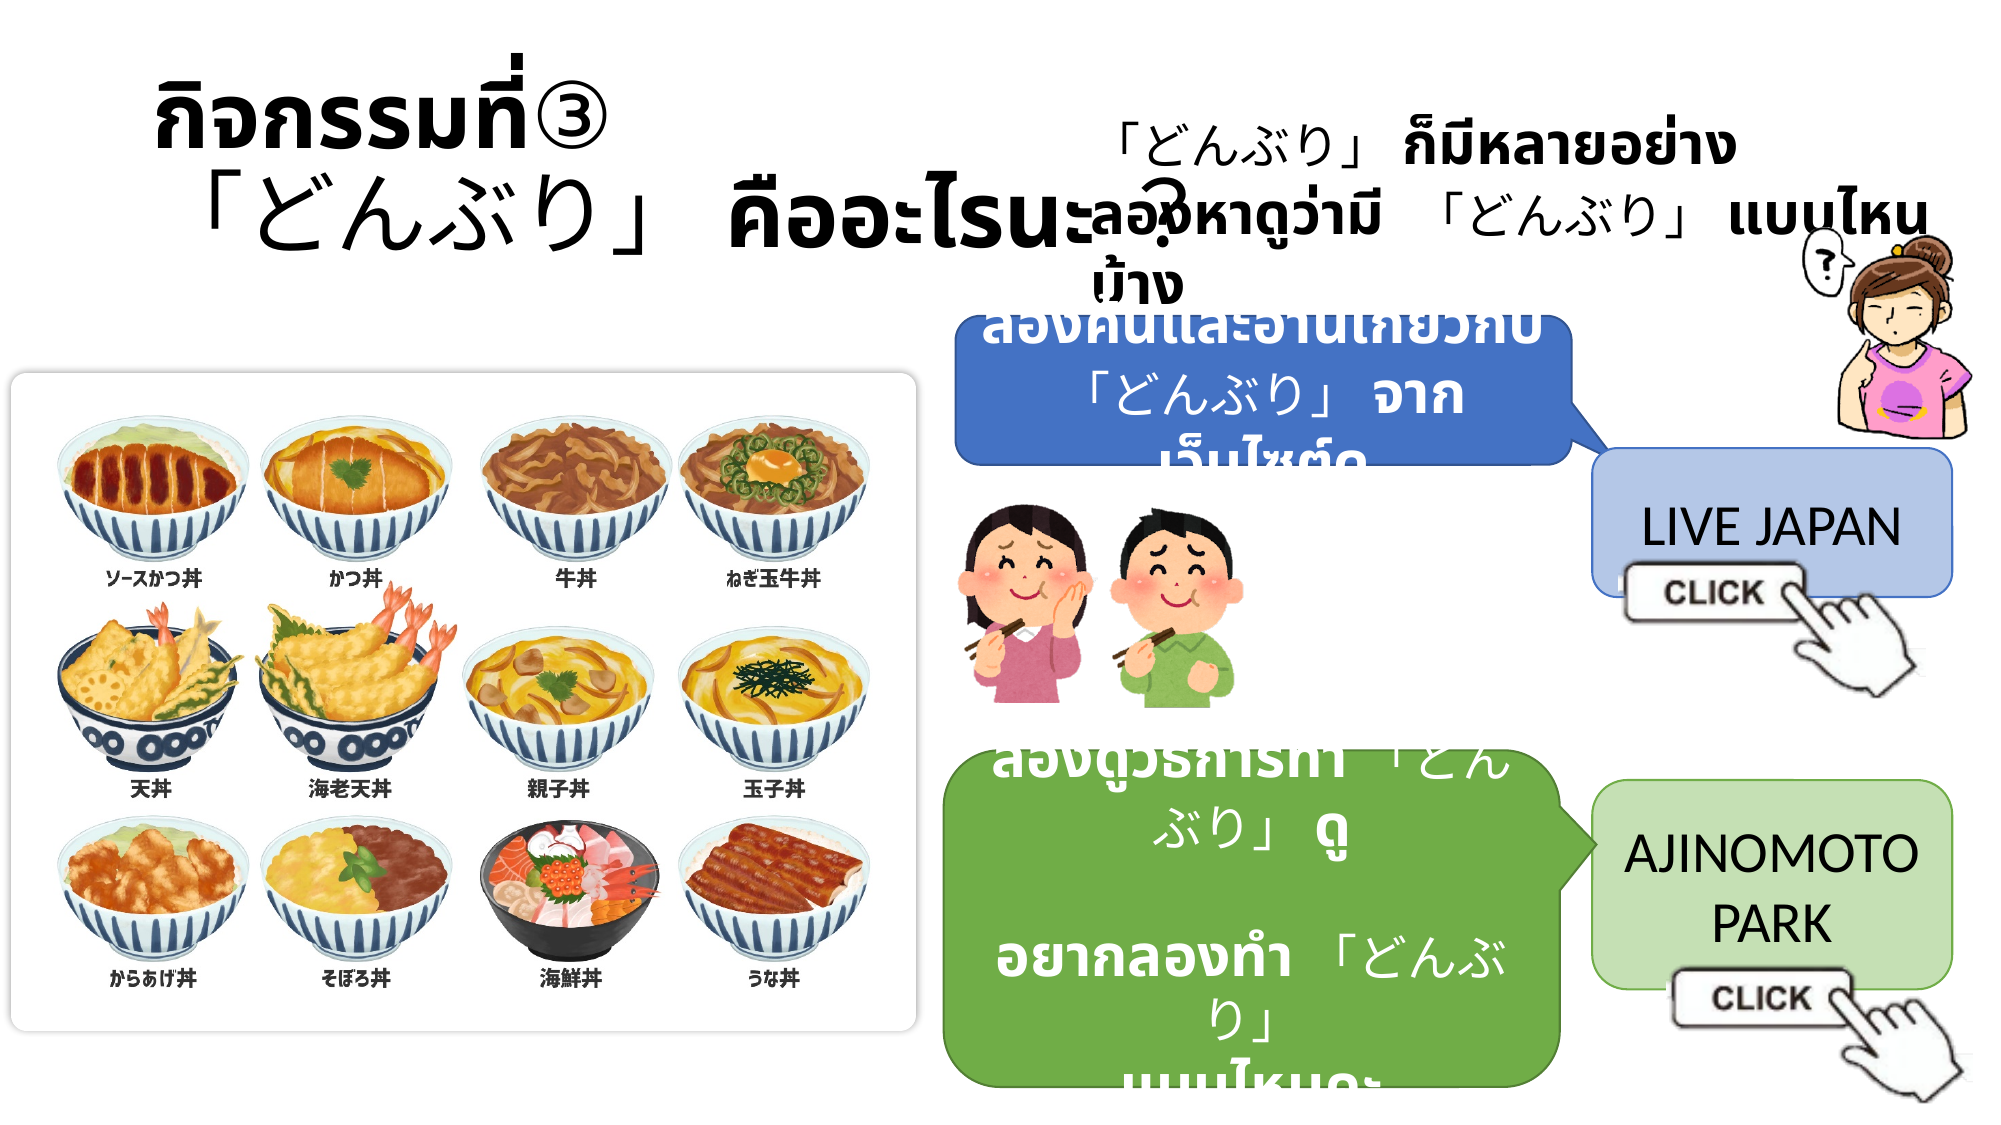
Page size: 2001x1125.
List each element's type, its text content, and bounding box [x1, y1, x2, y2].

picture [42, 403, 885, 1000]
picture [929, 495, 1264, 717]
text_box LIVE JAPAN [1591, 447, 1954, 599]
picture [1801, 226, 1973, 440]
picture [1666, 957, 1973, 1114]
text_box AJINOMOTO PARK [1591, 778, 1954, 991]
text_box ลองค้นและอ่านเกี่ยวกับ 「どんぶり」จากเว็บไซต์ดู [954, 314, 1608, 466]
text_box ลองดูวิธีการทำ「どんぶり」ดู อยากลองทำ「どんぶり」 แบบไหนคะ [942, 749, 1598, 1089]
picture [1618, 551, 1926, 709]
title กิจกรรมที่③ 「どんぶり」คืออะไรนะ？ [137, 59, 1863, 278]
text_box 「どんぶり」ก็มีหลายอย่าง ลองหาดูว่ามี 「どんぶり」แบบไหนบ้าง [1075, 98, 1996, 324]
